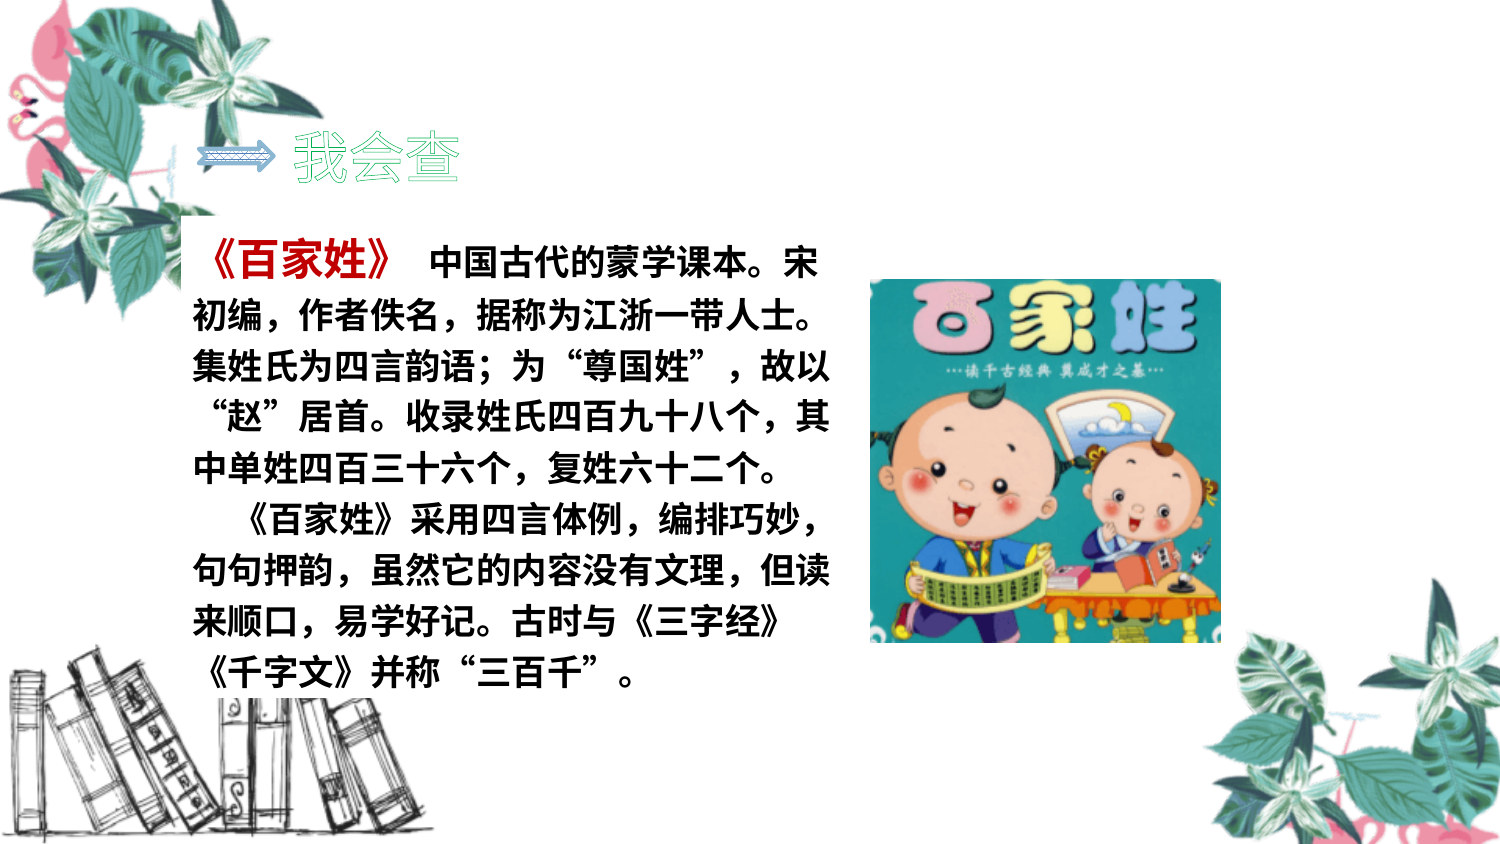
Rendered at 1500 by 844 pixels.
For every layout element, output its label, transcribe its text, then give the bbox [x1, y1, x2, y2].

picture [0, 0, 389, 422]
text_box 《百家姓》 中国古代的蒙学课本。宋初编，作者佚名，据称为江浙一带人士。集姓氏为四言韵语；为“尊国姓”，故以“赵”居首。收录姓氏四百九十八个，其中单姓四百三十六个，复姓六十二个。 《百家姓》采用四言体例，编排巧妙，句句押韵，虽然它的内容没有文理，但读来顺口，易学好记。古时与《三字经》《千字文》并称“三百千”。 [181, 215, 853, 698]
picture [870, 278, 1500, 844]
text_box [196, 139, 276, 173]
picture [0, 612, 453, 844]
text_box 我会查 [280, 116, 473, 195]
